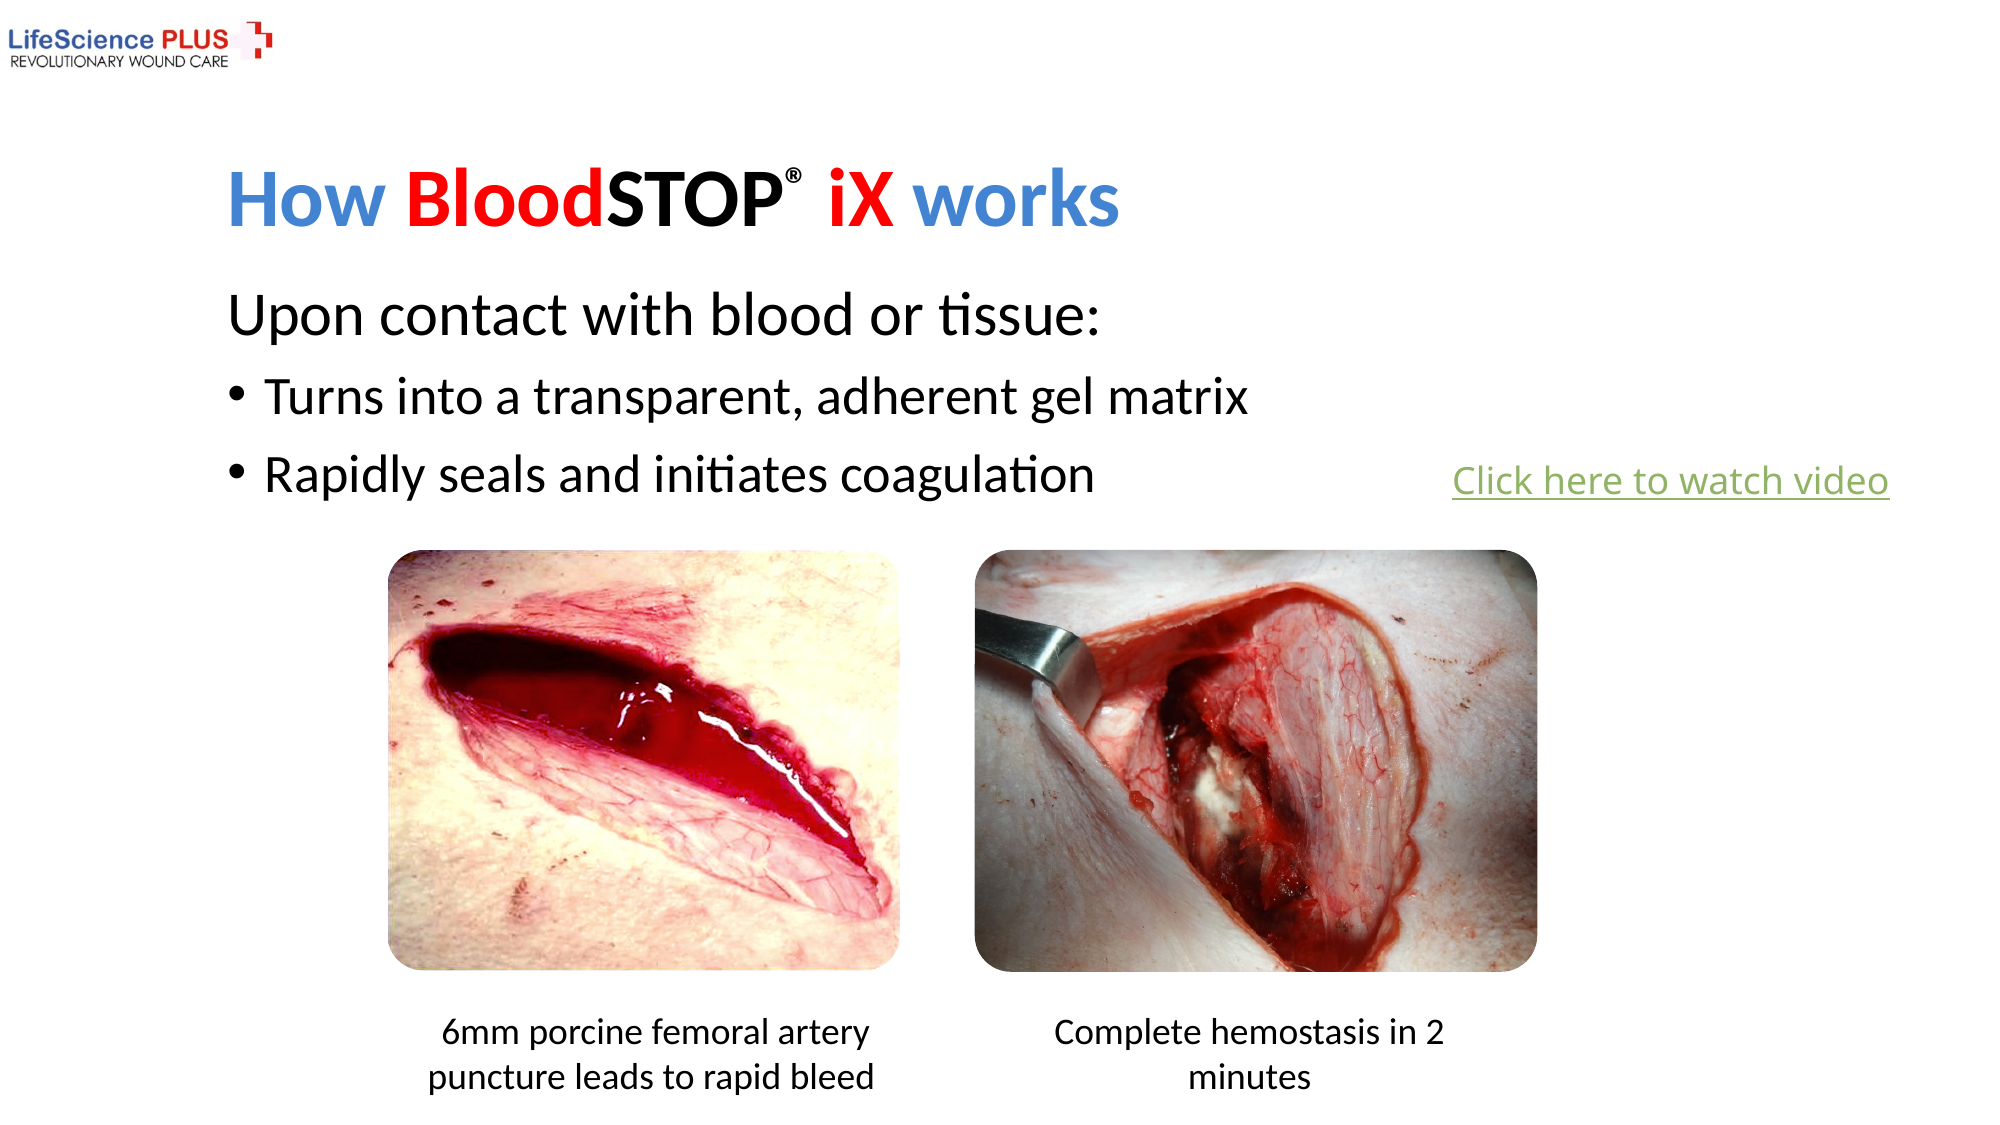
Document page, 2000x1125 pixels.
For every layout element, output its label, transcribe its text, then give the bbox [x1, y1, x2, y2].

list Upon contact with blood or tissue: Turns into a transparent, adherent gel matrix Rapidly seals and initiates coagulation [212, 249, 1313, 700]
text_box Click here to watch video [1437, 449, 1925, 516]
text_box 6mm porcine femoral artery puncture leads to rapid bleed [387, 999, 925, 1105]
picture [386, 549, 901, 971]
picture [0, 14, 279, 75]
text_box Complete hemostasis in 2 minutes [974, 999, 1525, 1105]
title How BloodSTOP® iX works [212, 62, 1788, 250]
picture [974, 549, 1538, 973]
